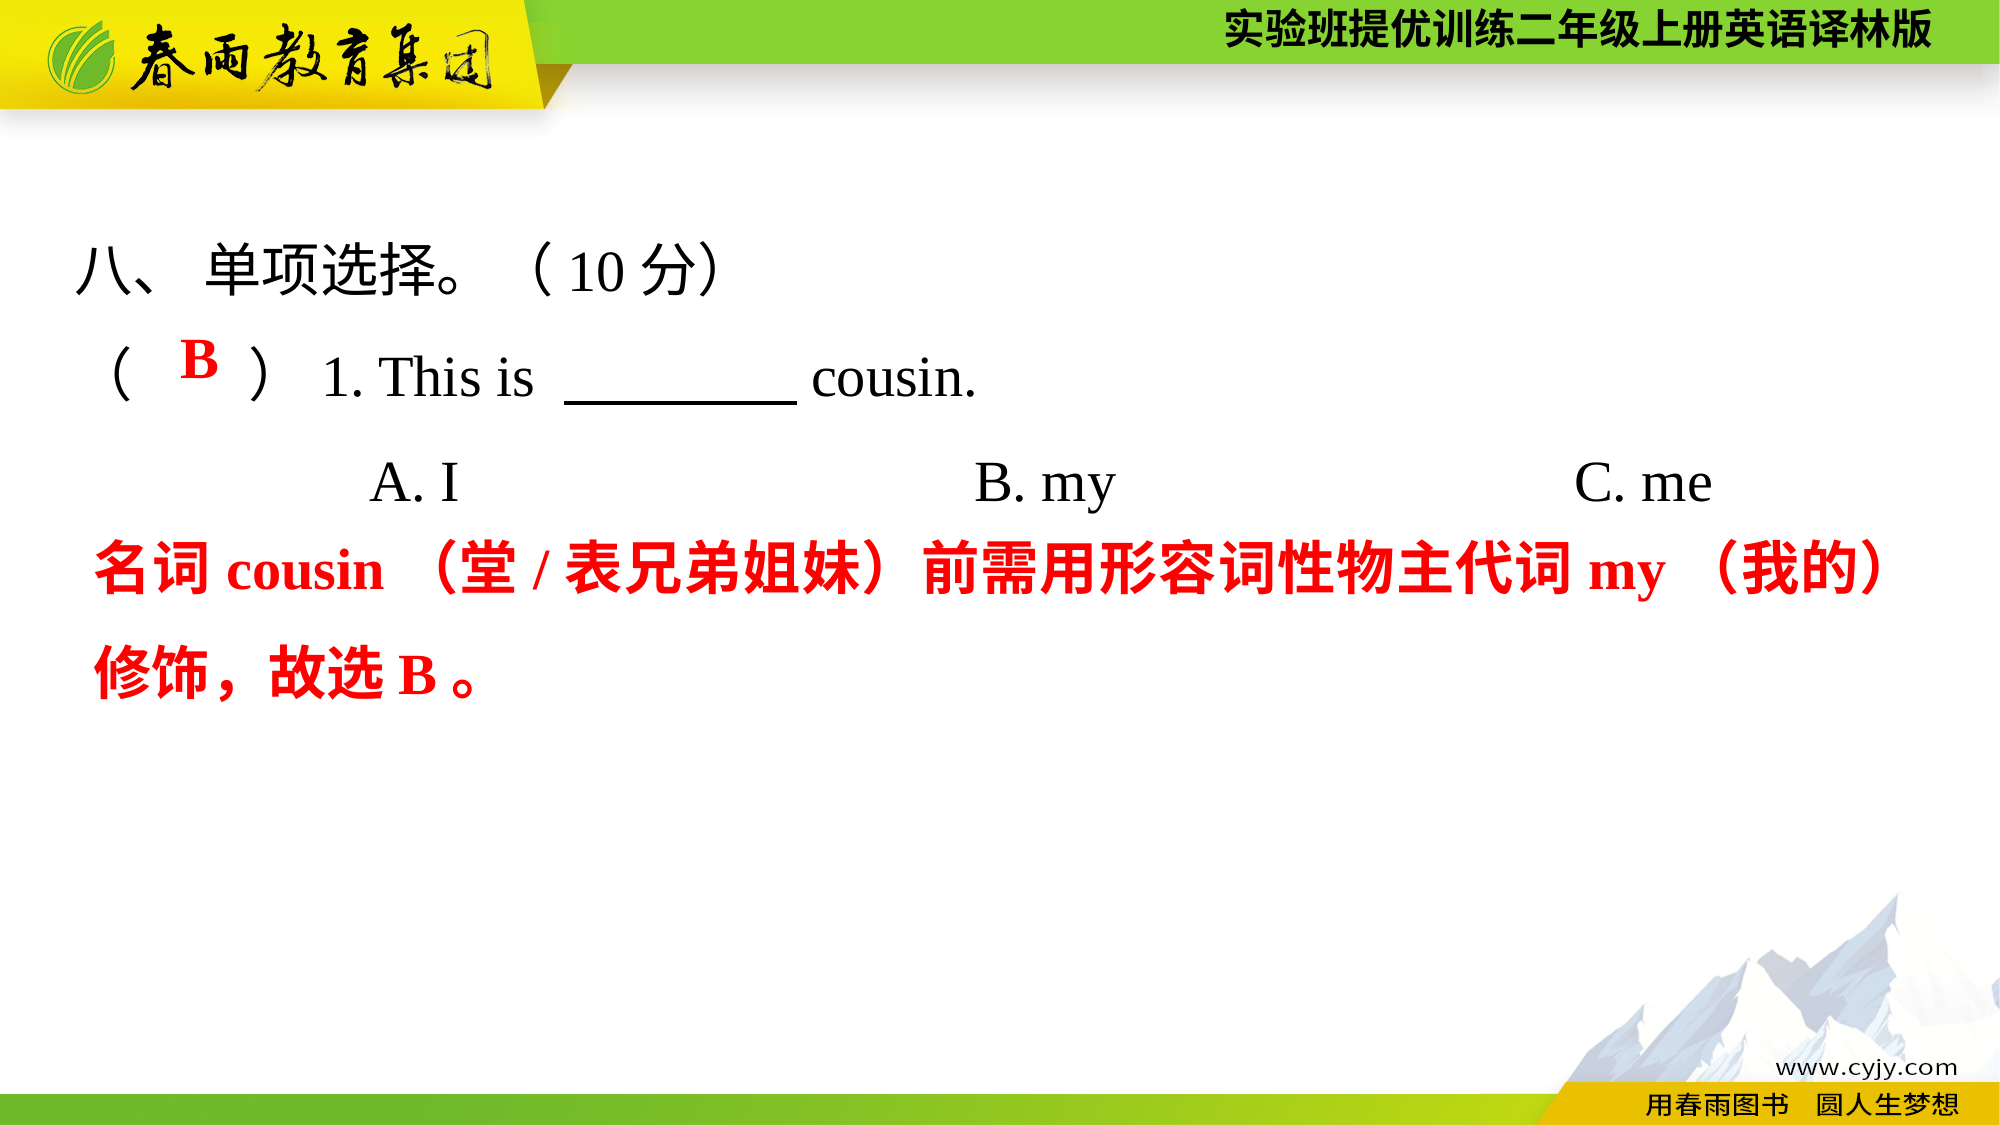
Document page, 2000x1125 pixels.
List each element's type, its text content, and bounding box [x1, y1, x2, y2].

list 八、 单项选择。（10分） （ ）1. This is cousin. A. I B. my C. me [59, 190, 1944, 524]
text_box 名词cousin（堂/表兄弟姐妹）前需用形容词性物主代词my（我的）修饰，故选B。 [78, 488, 1933, 714]
text_box B [165, 313, 235, 398]
picture [0, 0, 2000, 1125]
